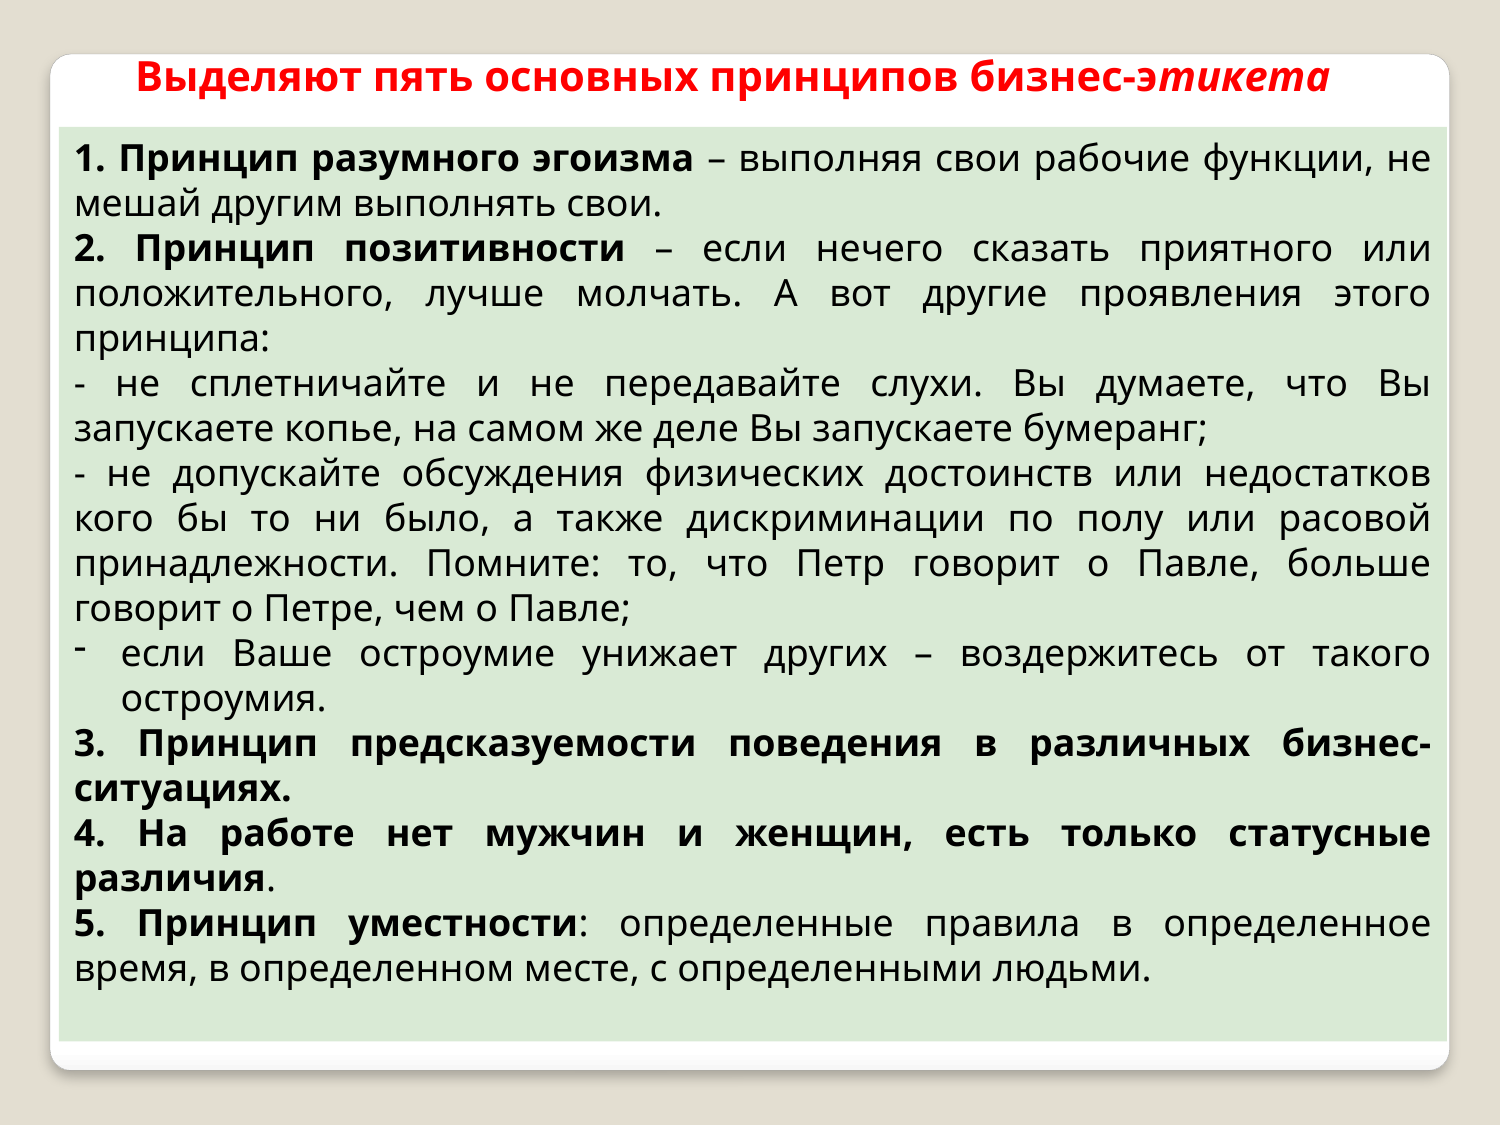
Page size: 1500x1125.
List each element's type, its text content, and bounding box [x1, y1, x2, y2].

text_box Выделяют пять основных принципов бизнес-этикета [76, 42, 1400, 108]
text_box 1. Принцип разумного эгоизма – выполняя свои рабочие функции, не мешай другим выполнять свои. 2. Принцип позитивности – если нечего сказать приятного или положительного, лучше молчать. А вот другие проявления этого принципа: - не сплетничайте и не передавайте слухи. Вы думаете, что Вы запускаете копье, на самом же деле Вы запускаете бумеранг; - не допускайте обсуждения физических достоинств или недостатков кого бы то ни было, а также дискриминации по полу или расовой принадлежности. Помните: то, что Петр говорит о Павле, больше говорит о Петре, чем о Павле; если Ваше остроумие унижает других – воздержитесь от такого остроумия. 3. Принцип предсказуемости поведения в различных бизнес-ситуациях. 4. На работе нет мужчин и женщин, есть только статусные различия. 5. Принцип уместности: определенные правила в определенное время, в определенном месте, с определенными людьми. [58, 126, 1447, 1042]
